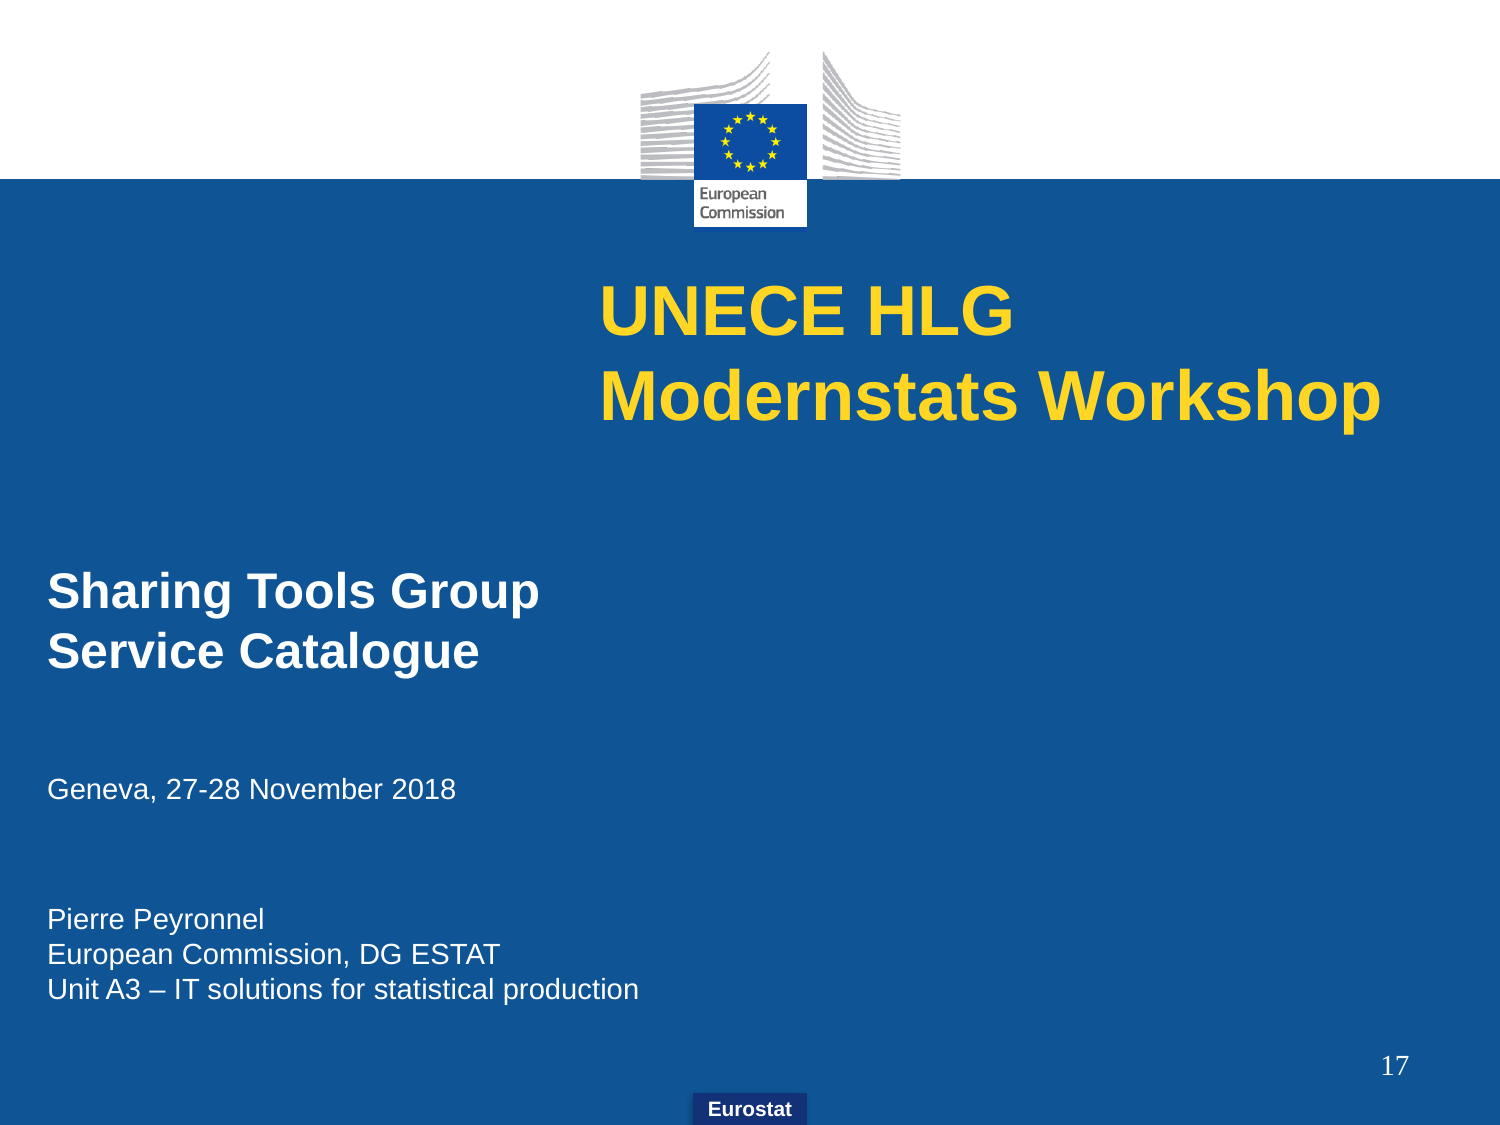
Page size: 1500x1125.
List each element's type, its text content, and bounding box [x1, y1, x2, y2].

text_box Geneva, 27-28 November 2018 Pierre Peyronnel European Commission, DG ESTAT Unit A3 – IT solutions for statistical production [32, 763, 1450, 1047]
slide_number 17 [1188, 1047, 1425, 1117]
text_box Sharing Tools Group Service Catalogue [32, 550, 1379, 686]
title UNECE HLG Modernstats Workshop [525, 255, 1450, 445]
